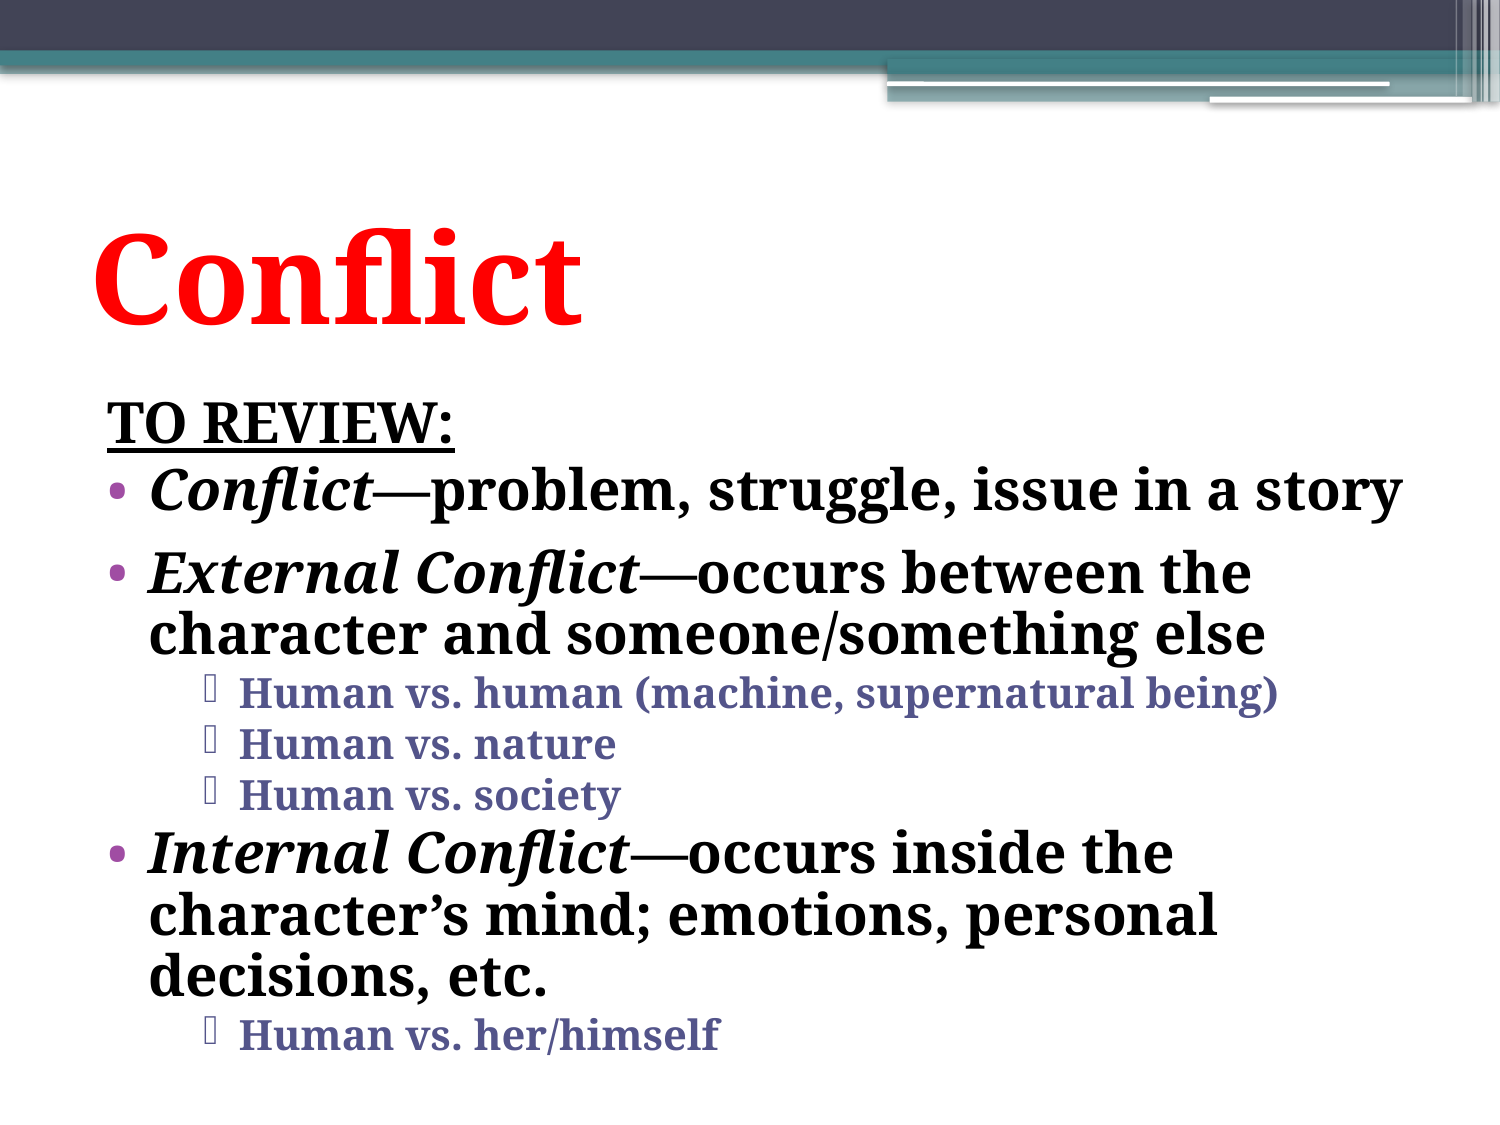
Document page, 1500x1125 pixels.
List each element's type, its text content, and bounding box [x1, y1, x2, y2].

list TO REVIEW: Conflict—problem, struggle, issue in a story External Conflict—occurs between the character and someone/something else Human vs. human (machine, supernatural being) Human vs. nature Human vs. society Internal Conflict—occurs inside the character’s mind; emotions, personal decisions, etc. Human vs. her/himself [75, 387, 1425, 1125]
title Conflict [75, 187, 1425, 363]
